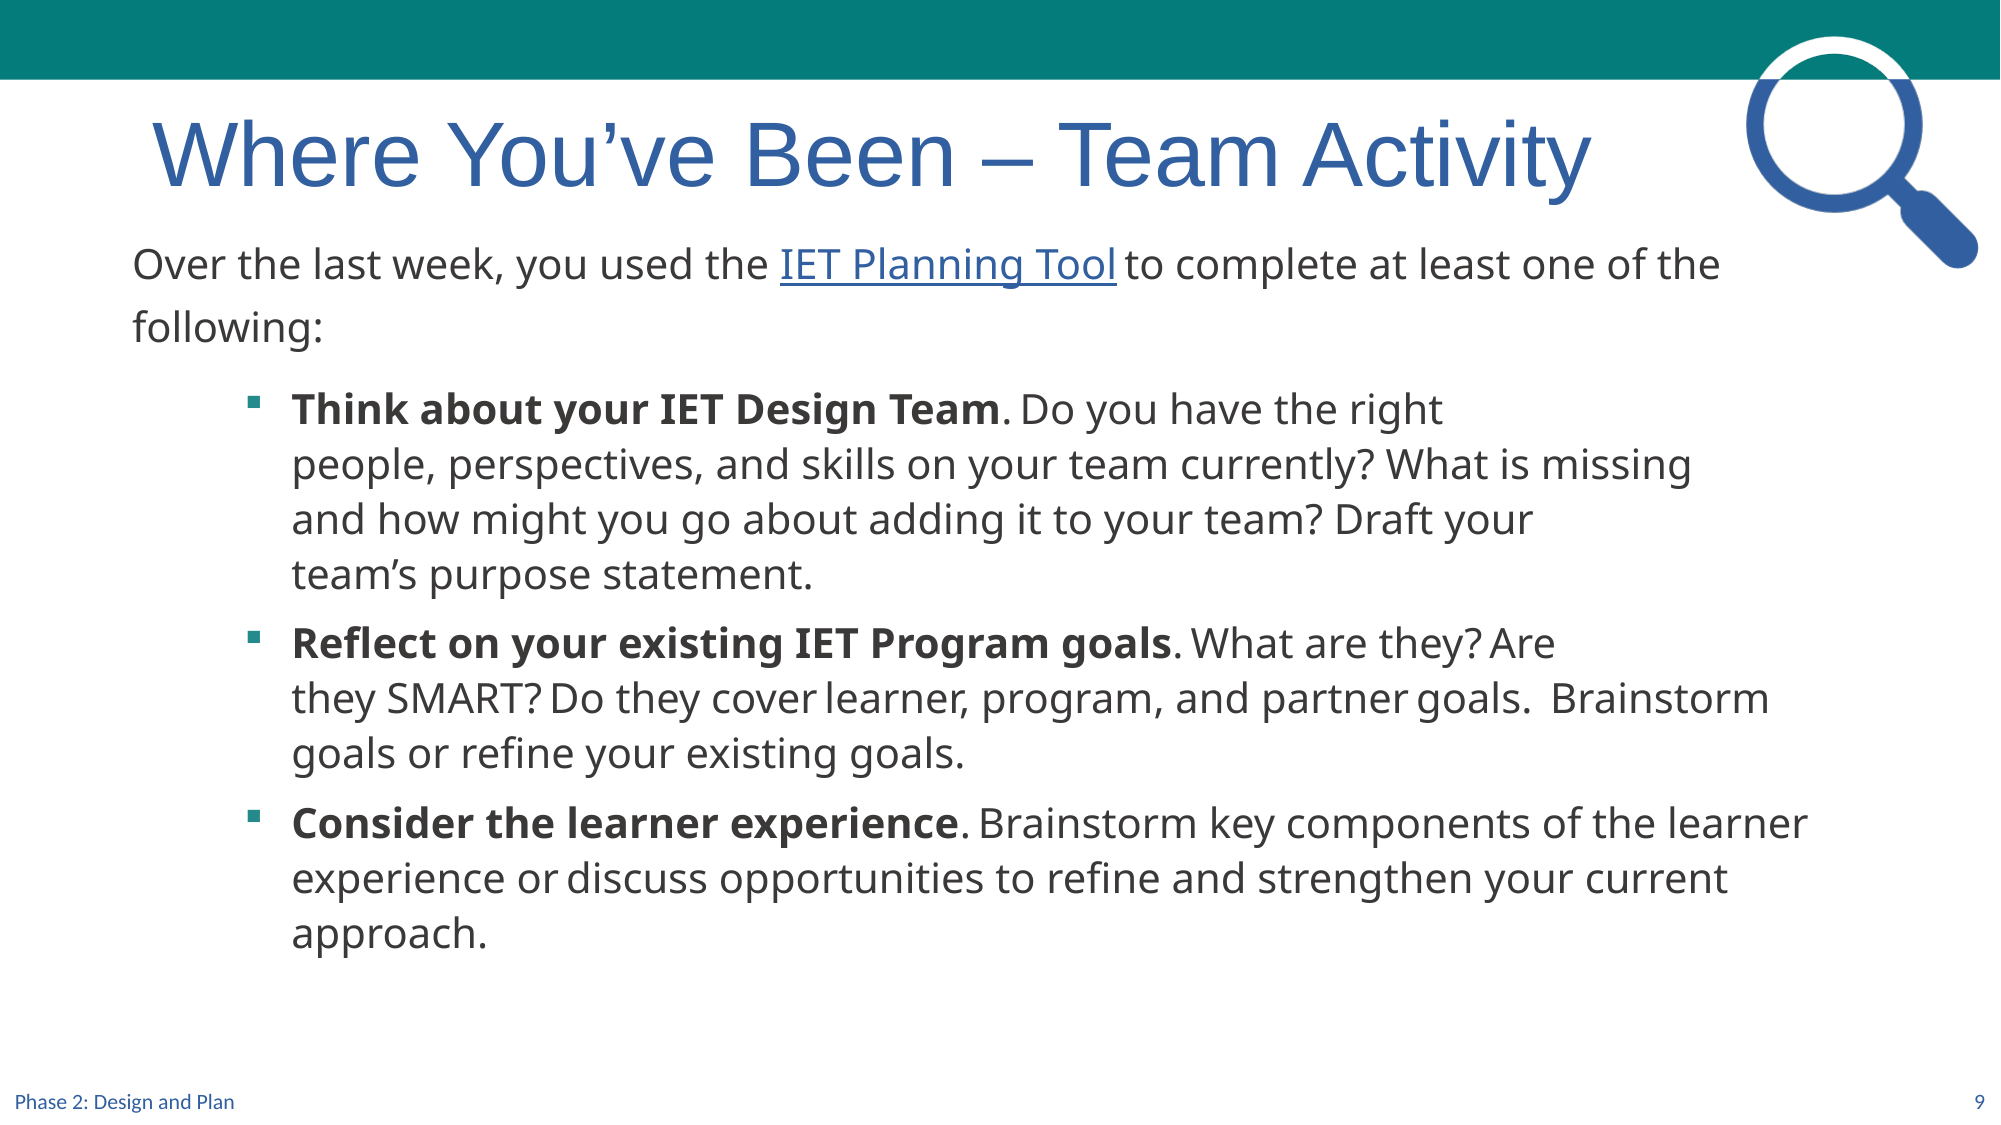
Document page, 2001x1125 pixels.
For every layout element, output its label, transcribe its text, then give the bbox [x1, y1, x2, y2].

text_box 9 [1549, 1074, 2000, 1122]
list Over the last week, you used the IET Planning Tool to complete at least one of the following: Think about your IET Design Team. Do you have the right people, perspectives, and skills on your team currently? What is missing and how might you go about adding it to your team? Draft your team’s purpose statement. Reflect on your existing IET Program goals. What are they? Are they SMART? Do they cover learner, program, and partner goals. Brainstorm goals or refine your existing goals. Consider the learner experience. Brainstorm key components of the learner experience or discuss opportunities to refine and strengthen your current approach. [117, 225, 1832, 1008]
text_box Phase 2: Design and Plan [0, 1074, 675, 1122]
title Where You’ve Been – Team Activity [137, 99, 1616, 205]
picture [1721, 11, 2000, 293]
